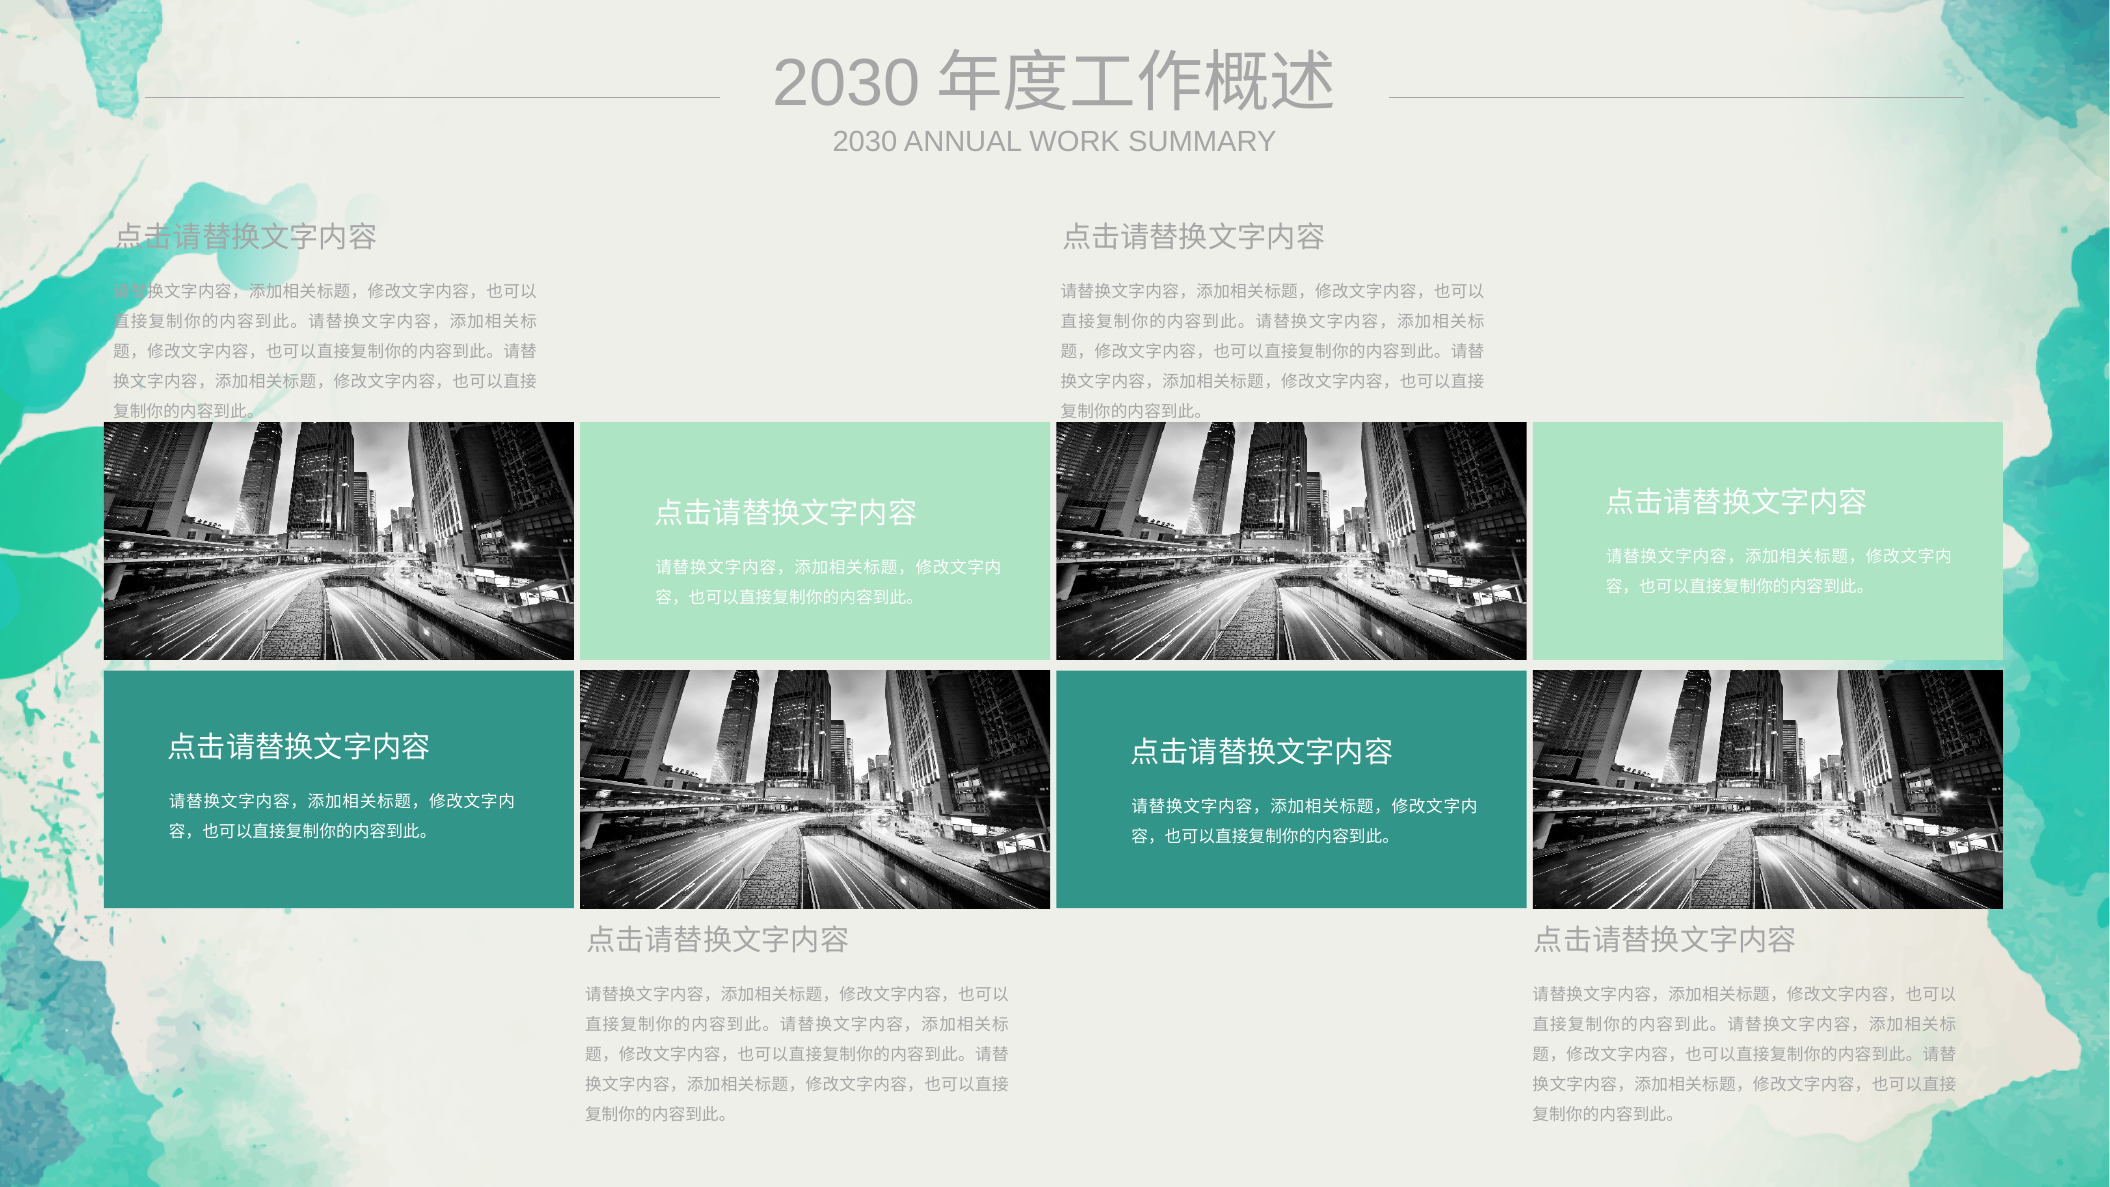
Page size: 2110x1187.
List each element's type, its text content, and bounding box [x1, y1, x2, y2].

text_box 请替换文字内容，添加相关标题，修改文字内容，也可以直接复制你的内容到此。请替换文字内容，添加相关标题，修改文字内容，也可以直接复制你的内容到此。请替换文字内容，添加相关标题，修改文字内容，也可以直接复制你的内容到此。 [1532, 974, 1958, 1124]
picture [0, 0, 2110, 1187]
text_box 点击请替换文字内容 [114, 218, 423, 254]
text_box 请替换文字内容，添加相关标题，修改文字内容，也可以直接复制你的内容到此。 [655, 546, 1002, 607]
text_box [580, 422, 1051, 660]
text_box 2030年度工作概述 [730, 38, 1379, 96]
text_box [1532, 422, 2003, 660]
text_box 点击请替换文字内容 [654, 494, 923, 530]
text_box 点击请替换文字内容 [167, 728, 436, 764]
text_box 2030年度工作概述 [730, 98, 1379, 119]
text_box 点击请替换文字内容 [1130, 732, 1399, 769]
text_box 点击请替换文字内容 [1604, 483, 1873, 519]
text_box 点击请替换文字内容 [1062, 218, 1370, 254]
text_box 请替换文字内容，添加相关标题，修改文字内容，也可以直接复制你的内容到此。请替换文字内容，添加相关标题，修改文字内容，也可以直接复制你的内容到此。请替换文字内容，添加相关标题，修改文字内容，也可以直接复制你的内容到此。 [585, 974, 1010, 1124]
text_box [1532, 670, 2003, 909]
text_box 请替换文字内容，添加相关标题，修改文字内容，也可以直接复制你的内容到此。 [1605, 536, 1953, 597]
text_box [1056, 422, 1527, 660]
text_box 2030 ANNUAL WORK SUMMARY [824, 122, 1285, 158]
text_box [580, 670, 1051, 909]
text_box [103, 422, 574, 660]
text_box [103, 670, 574, 909]
text_box [1056, 670, 1527, 909]
text_box 点击请替换文字内容 [586, 921, 894, 957]
text_box 请替换文字内容，添加相关标题，修改文字内容，也可以直接复制你的内容到此。 [168, 781, 516, 841]
text_box 点击请替换文字内容 [1533, 921, 1842, 957]
text_box 请替换文字内容，添加相关标题，修改文字内容，也可以直接复制你的内容到此。请替换文字内容，添加相关标题，修改文字内容，也可以直接复制你的内容到此。请替换文字内容，添加相关标题，修改文字内容，也可以直接复制你的内容到此。 [1060, 270, 1486, 421]
text_box 请替换文字内容，添加相关标题，修改文字内容，也可以直接复制你的内容到此。请替换文字内容，添加相关标题，修改文字内容，也可以直接复制你的内容到此。请替换文字内容，添加相关标题，修改文字内容，也可以直接复制你的内容到此。 [113, 270, 538, 421]
text_box 请替换文字内容，添加相关标题，修改文字内容，也可以直接复制你的内容到此。 [1131, 785, 1479, 846]
